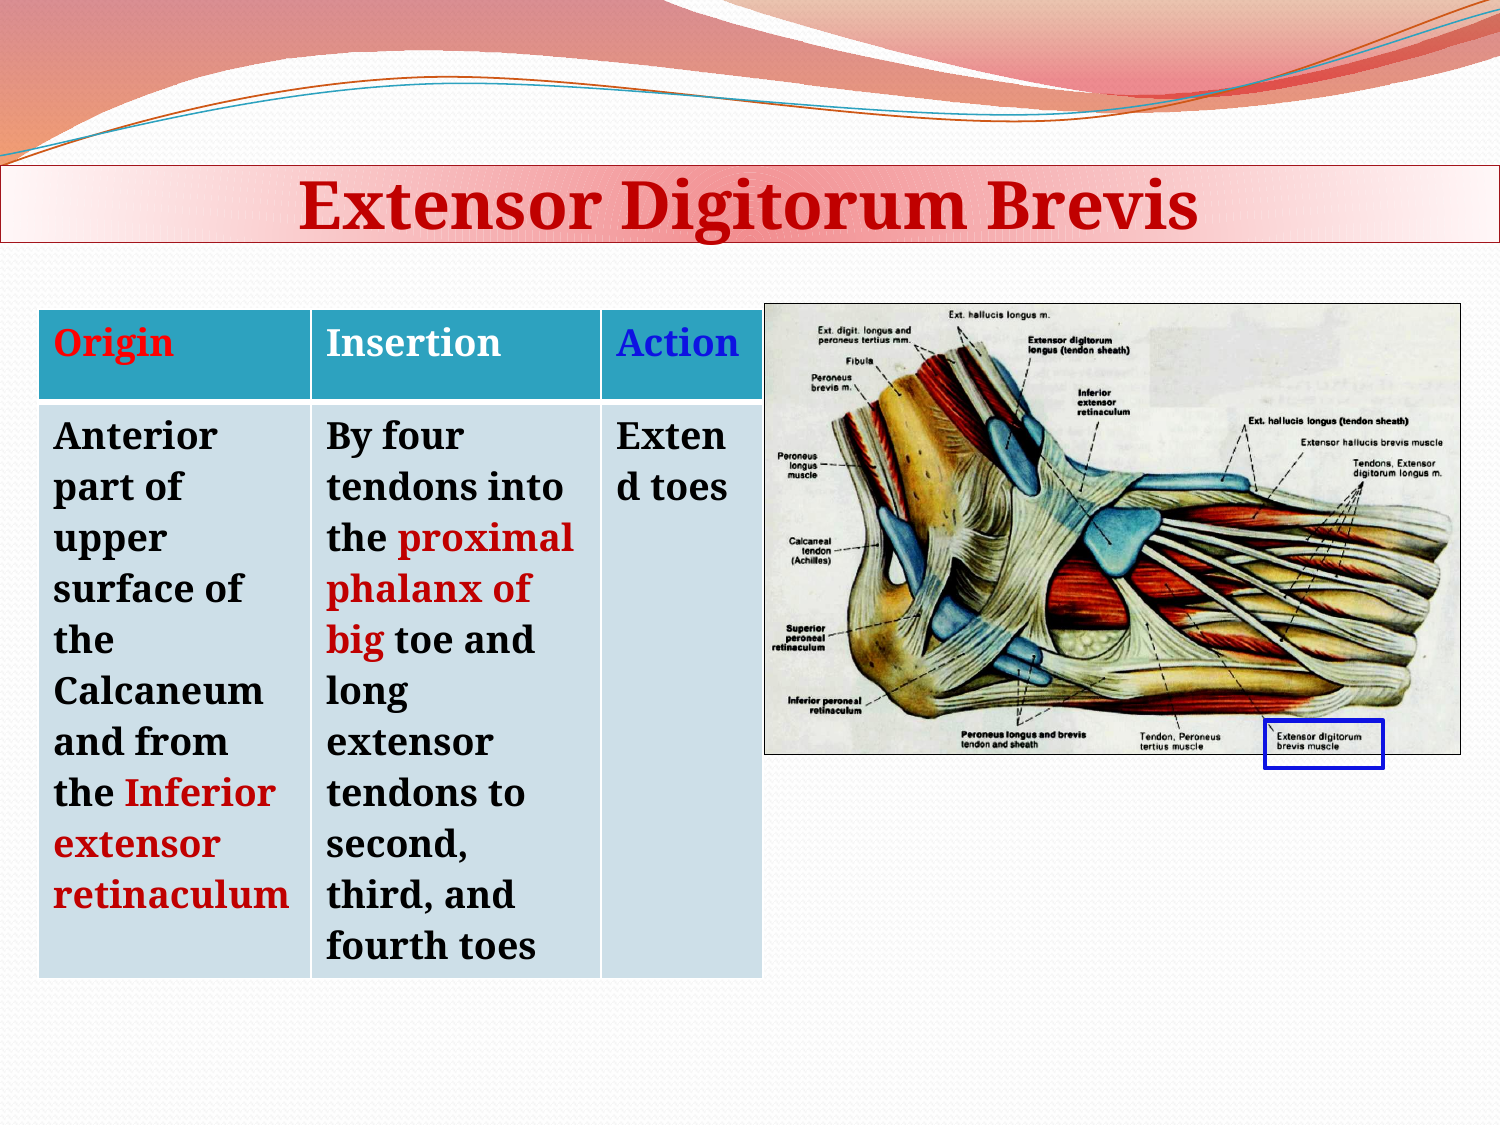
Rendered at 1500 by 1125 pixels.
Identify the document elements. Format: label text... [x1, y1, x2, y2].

table_header Origin [39, 310, 310, 399]
table_cell Anterior part of upper surface of the Calcaneum and from the Inferior extensor retinaculum [39, 405, 310, 978]
table_header Insertion [312, 310, 600, 399]
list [764, 303, 1461, 756]
title Extensor Digitorum Brevis [0, 165, 1500, 243]
table_cell Extend toes [602, 405, 762, 978]
table_header Action [602, 310, 758, 399]
table_cell By four tendons into the proximal phalanx of big toe and long extensor tendons to second, third, and fourth toes [312, 405, 600, 978]
